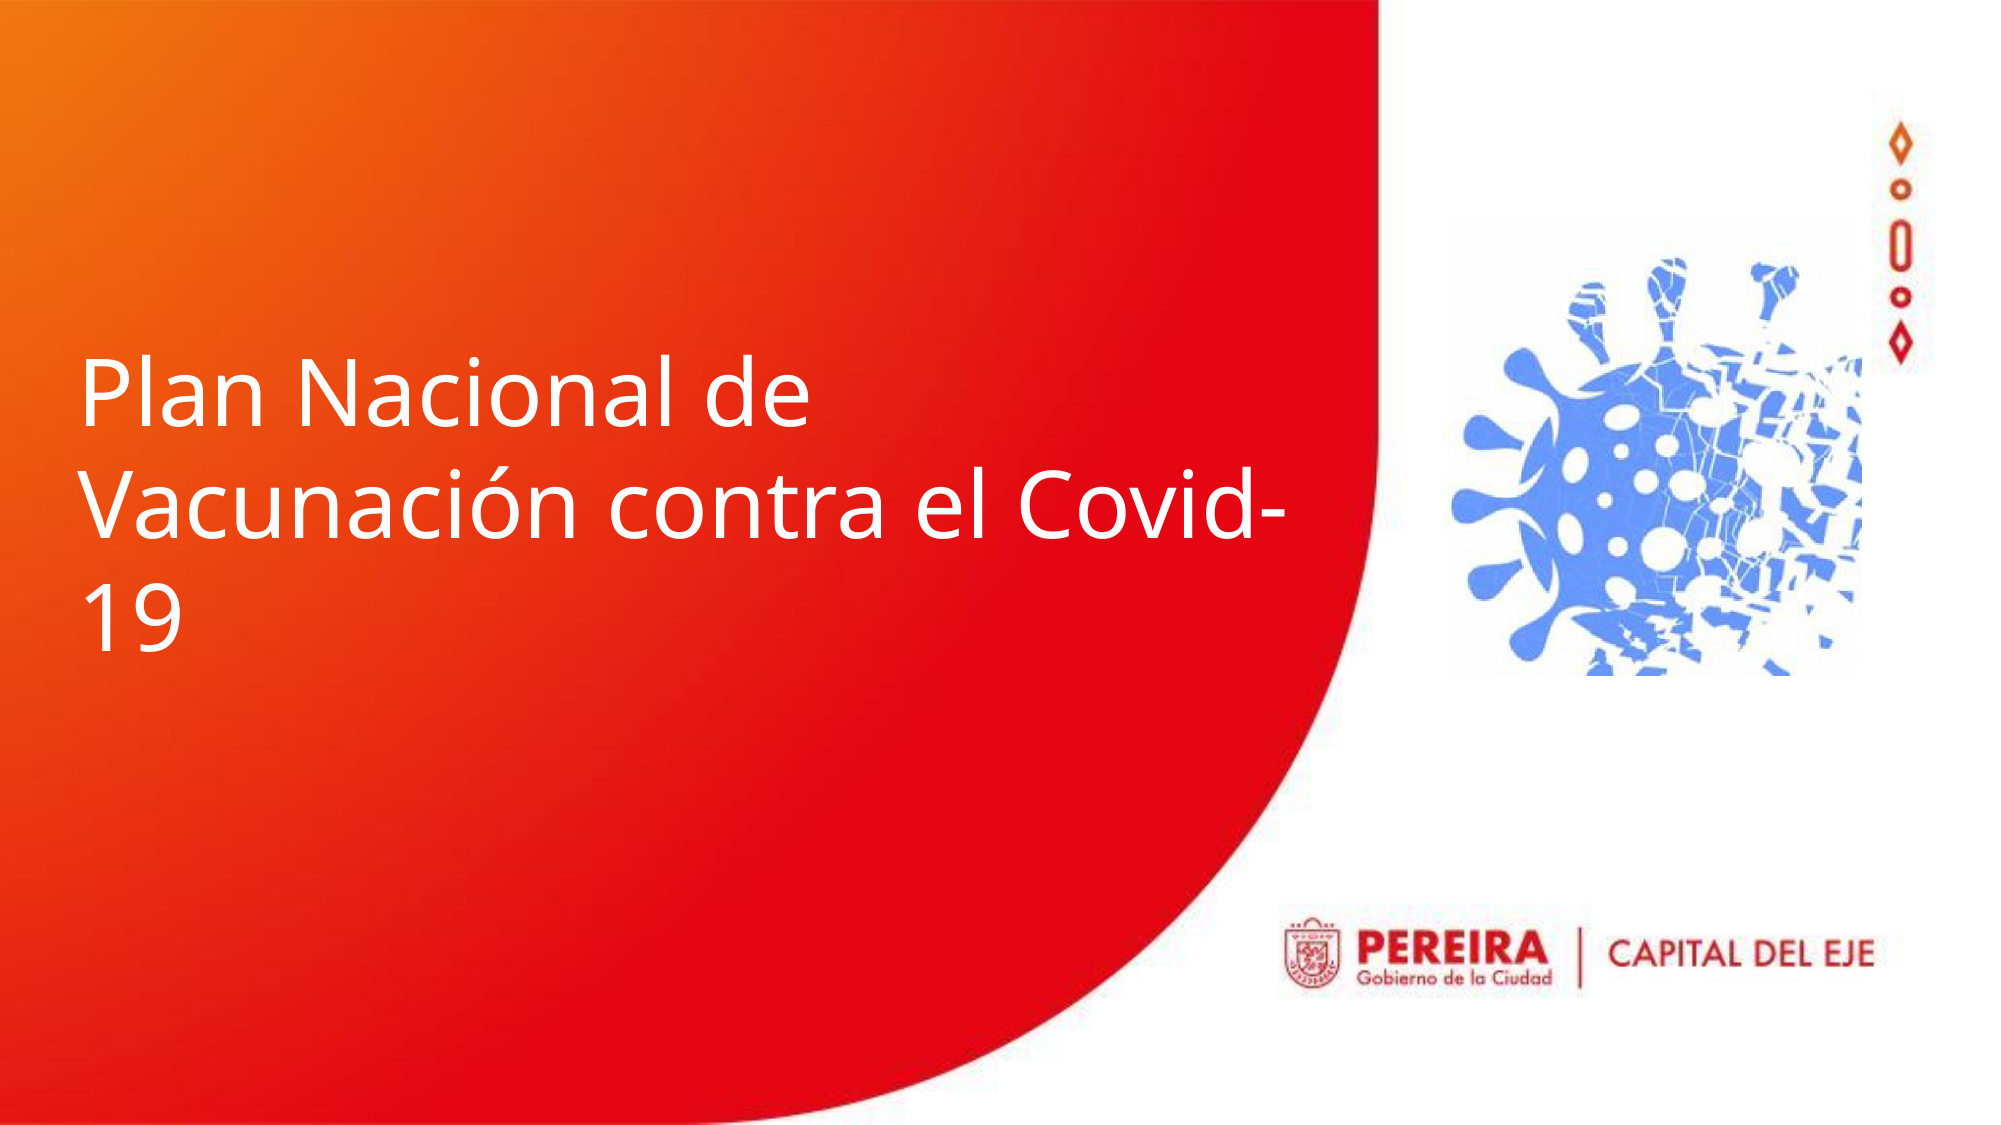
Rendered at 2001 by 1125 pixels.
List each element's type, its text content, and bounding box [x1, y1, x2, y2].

text_box Plan Nacional de Vacunación contra el Covid-19 [62, 324, 1332, 678]
picture [0, 0, 2001, 1125]
